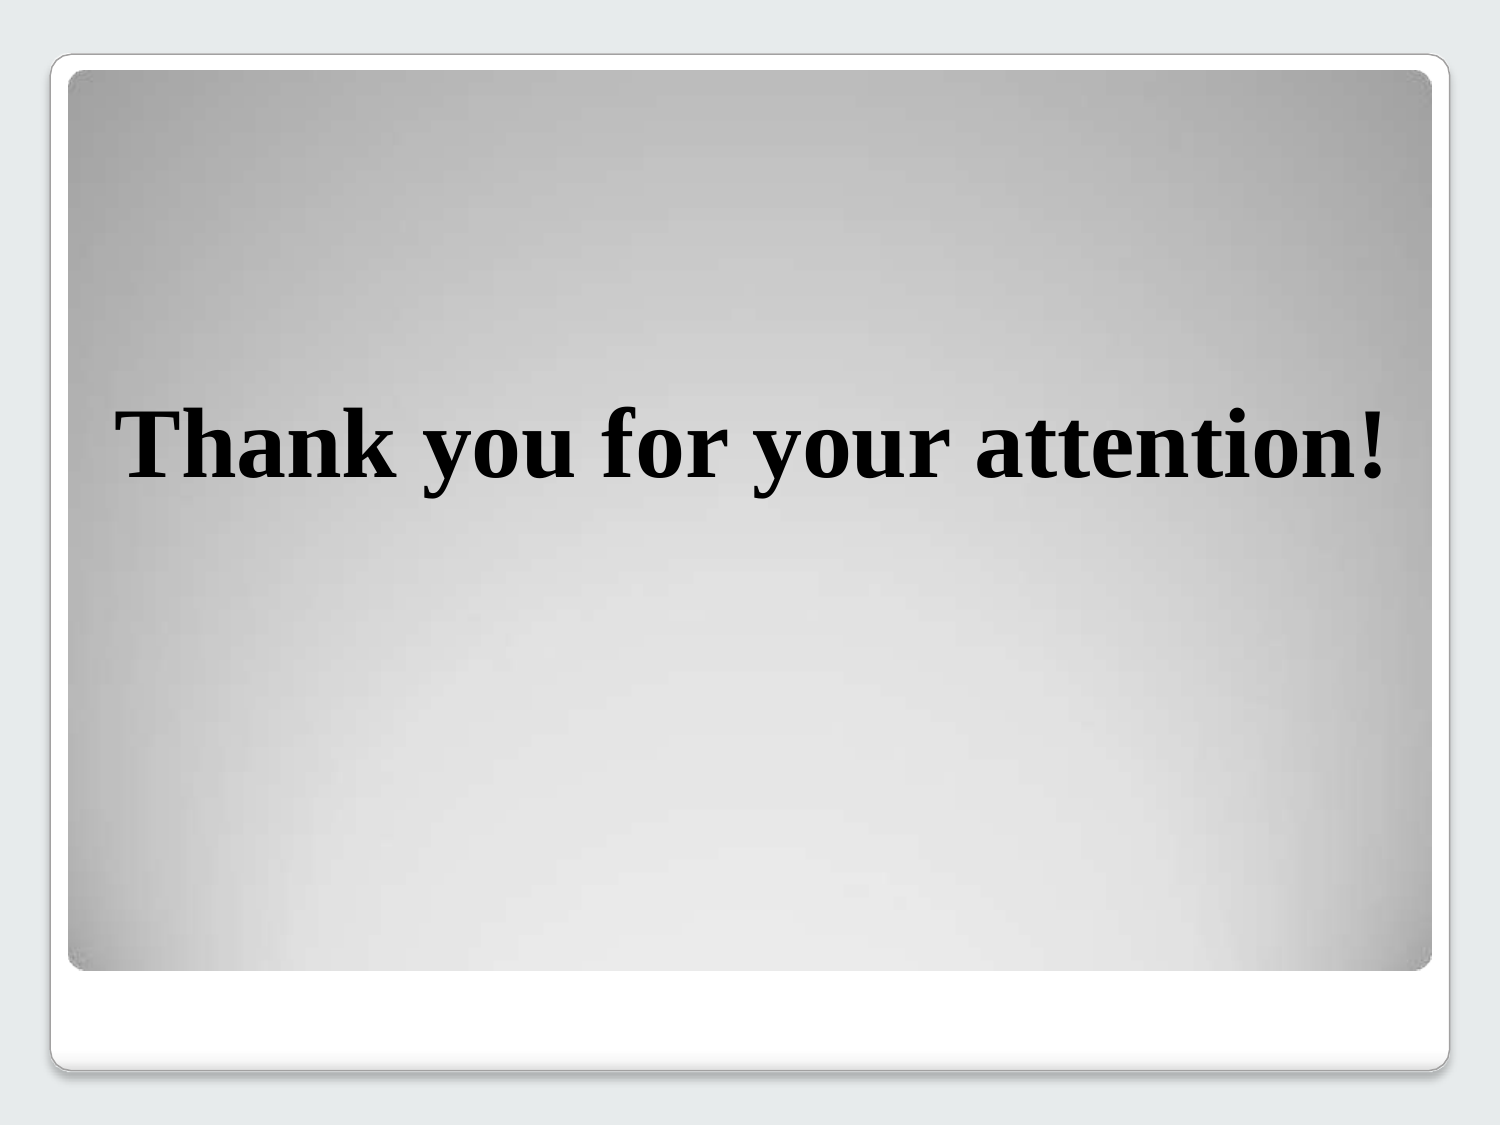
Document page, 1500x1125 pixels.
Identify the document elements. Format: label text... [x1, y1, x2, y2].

title Thank you for your attention! [112, 375, 1500, 565]
picture [51, 55, 1448, 1069]
picture [36, 46, 1464, 1094]
